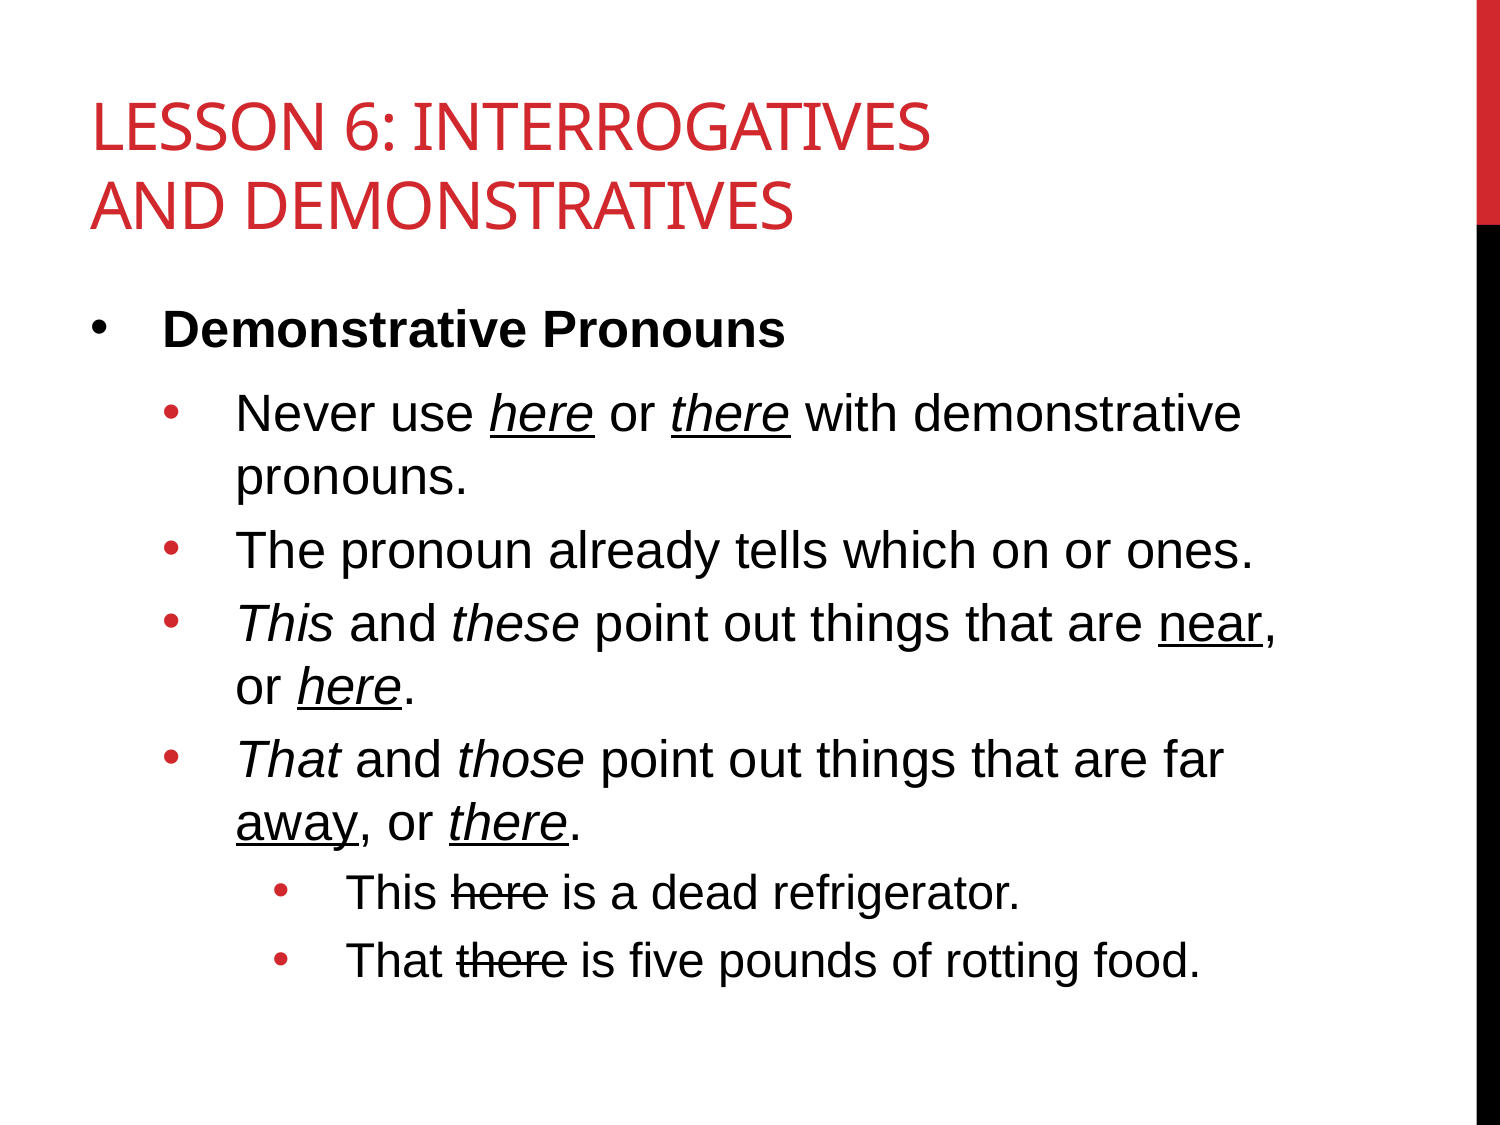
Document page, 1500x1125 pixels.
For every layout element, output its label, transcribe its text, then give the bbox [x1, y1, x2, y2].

title Lesson 6: Interrogatives and Demonstratives [75, 25, 1025, 250]
list Demonstrative Pronouns Never use here or there with demonstrative pronouns. The pronoun already tells which on or ones. This and these point out things that are near, or here. That and those point out things that are far away, or there. This here is a dead refrigerator. That there is five pounds of rotting food. [75, 287, 1325, 1005]
